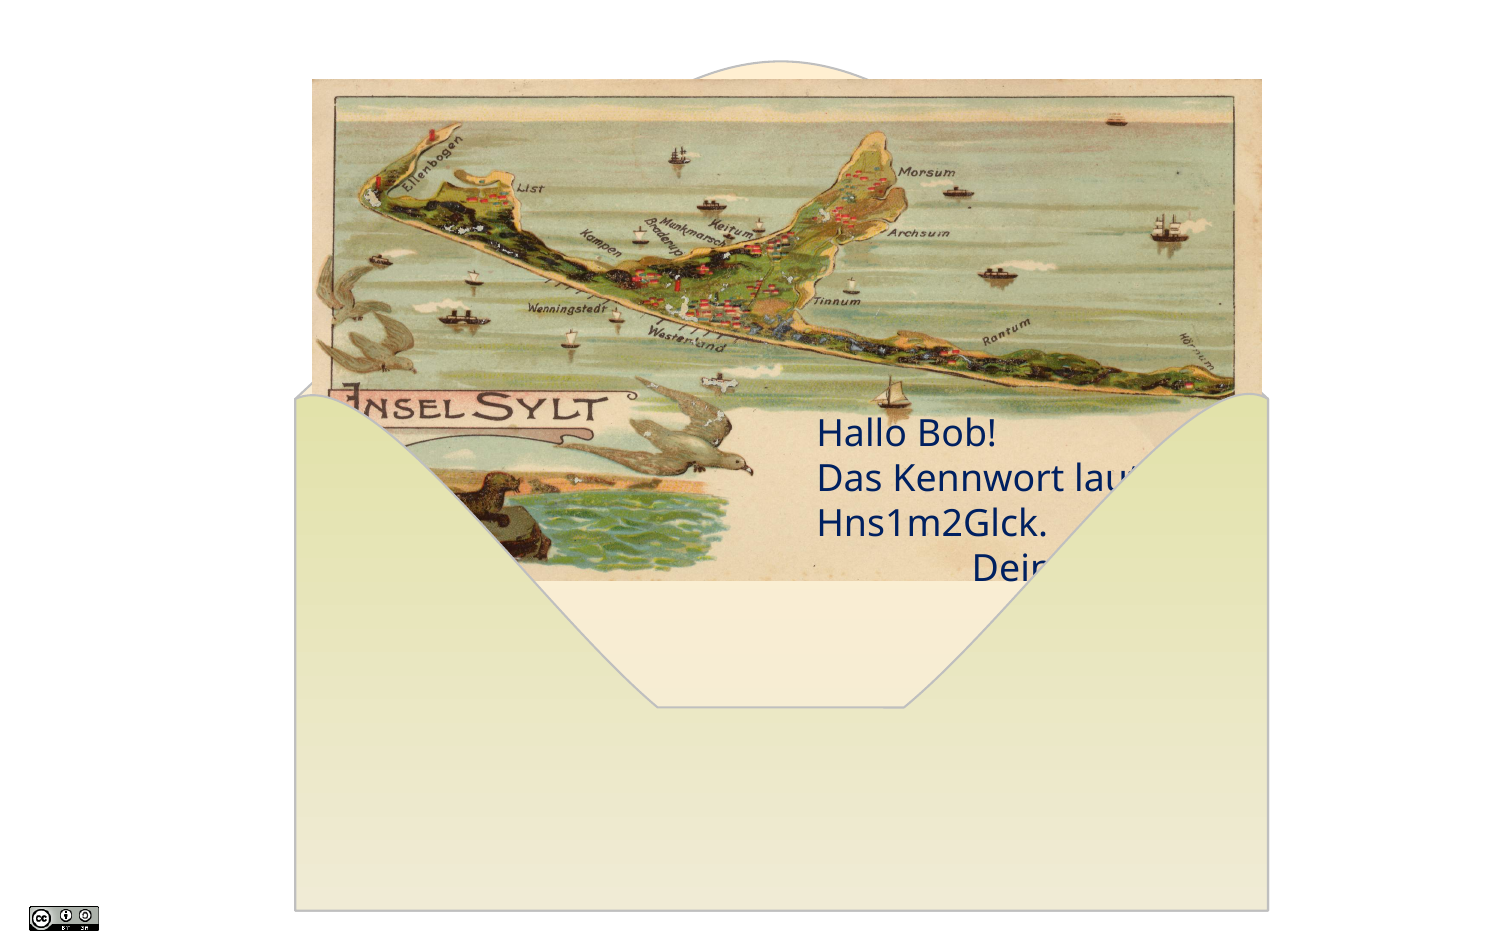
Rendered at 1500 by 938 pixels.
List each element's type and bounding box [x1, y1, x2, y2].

text_box [293, 393, 1271, 913]
picture [29, 906, 99, 931]
text_box [562, 608, 1000, 705]
text_box [295, 385, 307, 396]
text_box [312, 79, 1262, 599]
text_box [692, 59, 869, 78]
